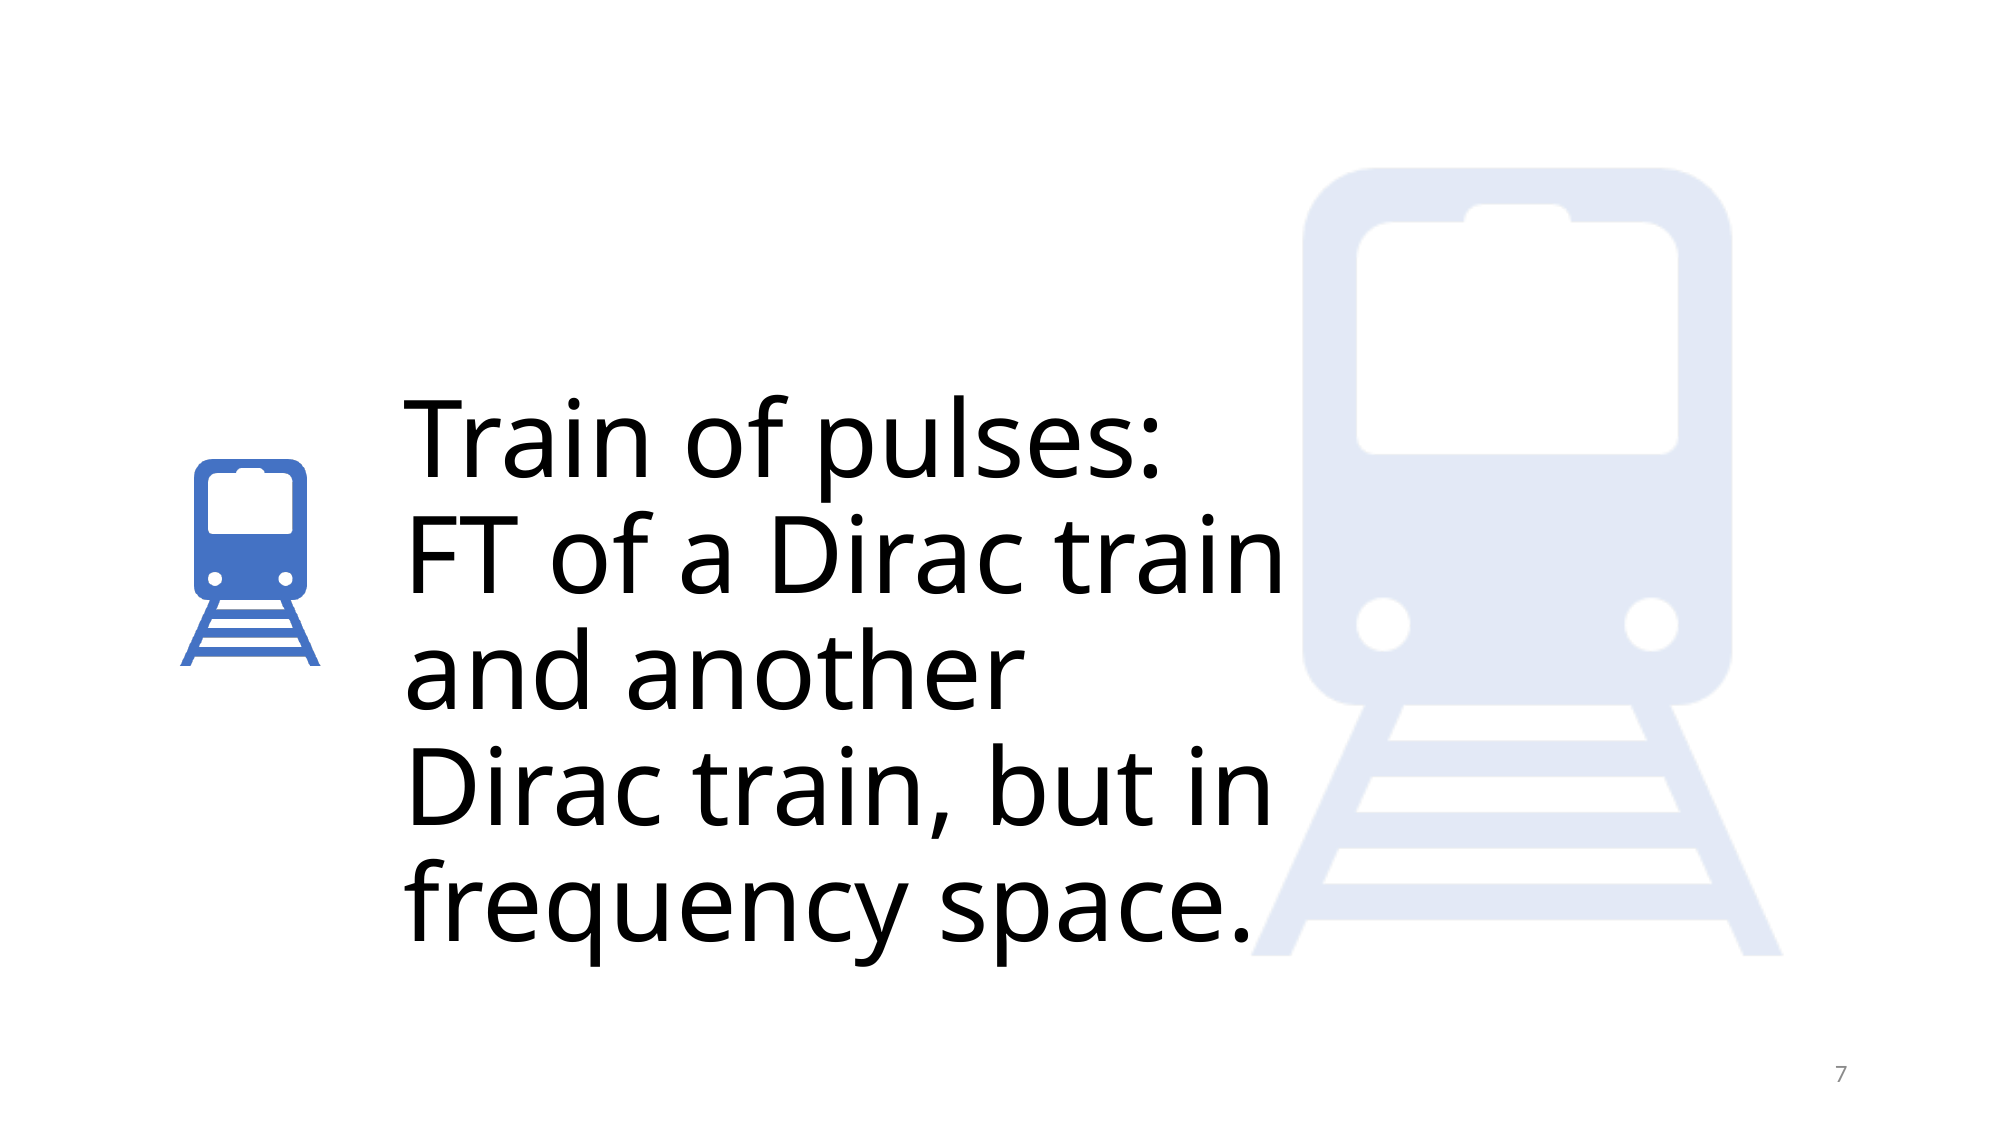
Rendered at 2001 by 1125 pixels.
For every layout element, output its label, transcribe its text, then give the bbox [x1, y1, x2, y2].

title Train of pulses: FT of a Dirac train and another Dirac train, but in frequency space. [388, 358, 1089, 992]
slide_number 7 [1412, 1042, 1863, 1103]
picture [137, 449, 363, 675]
picture [1089, 133, 1947, 992]
